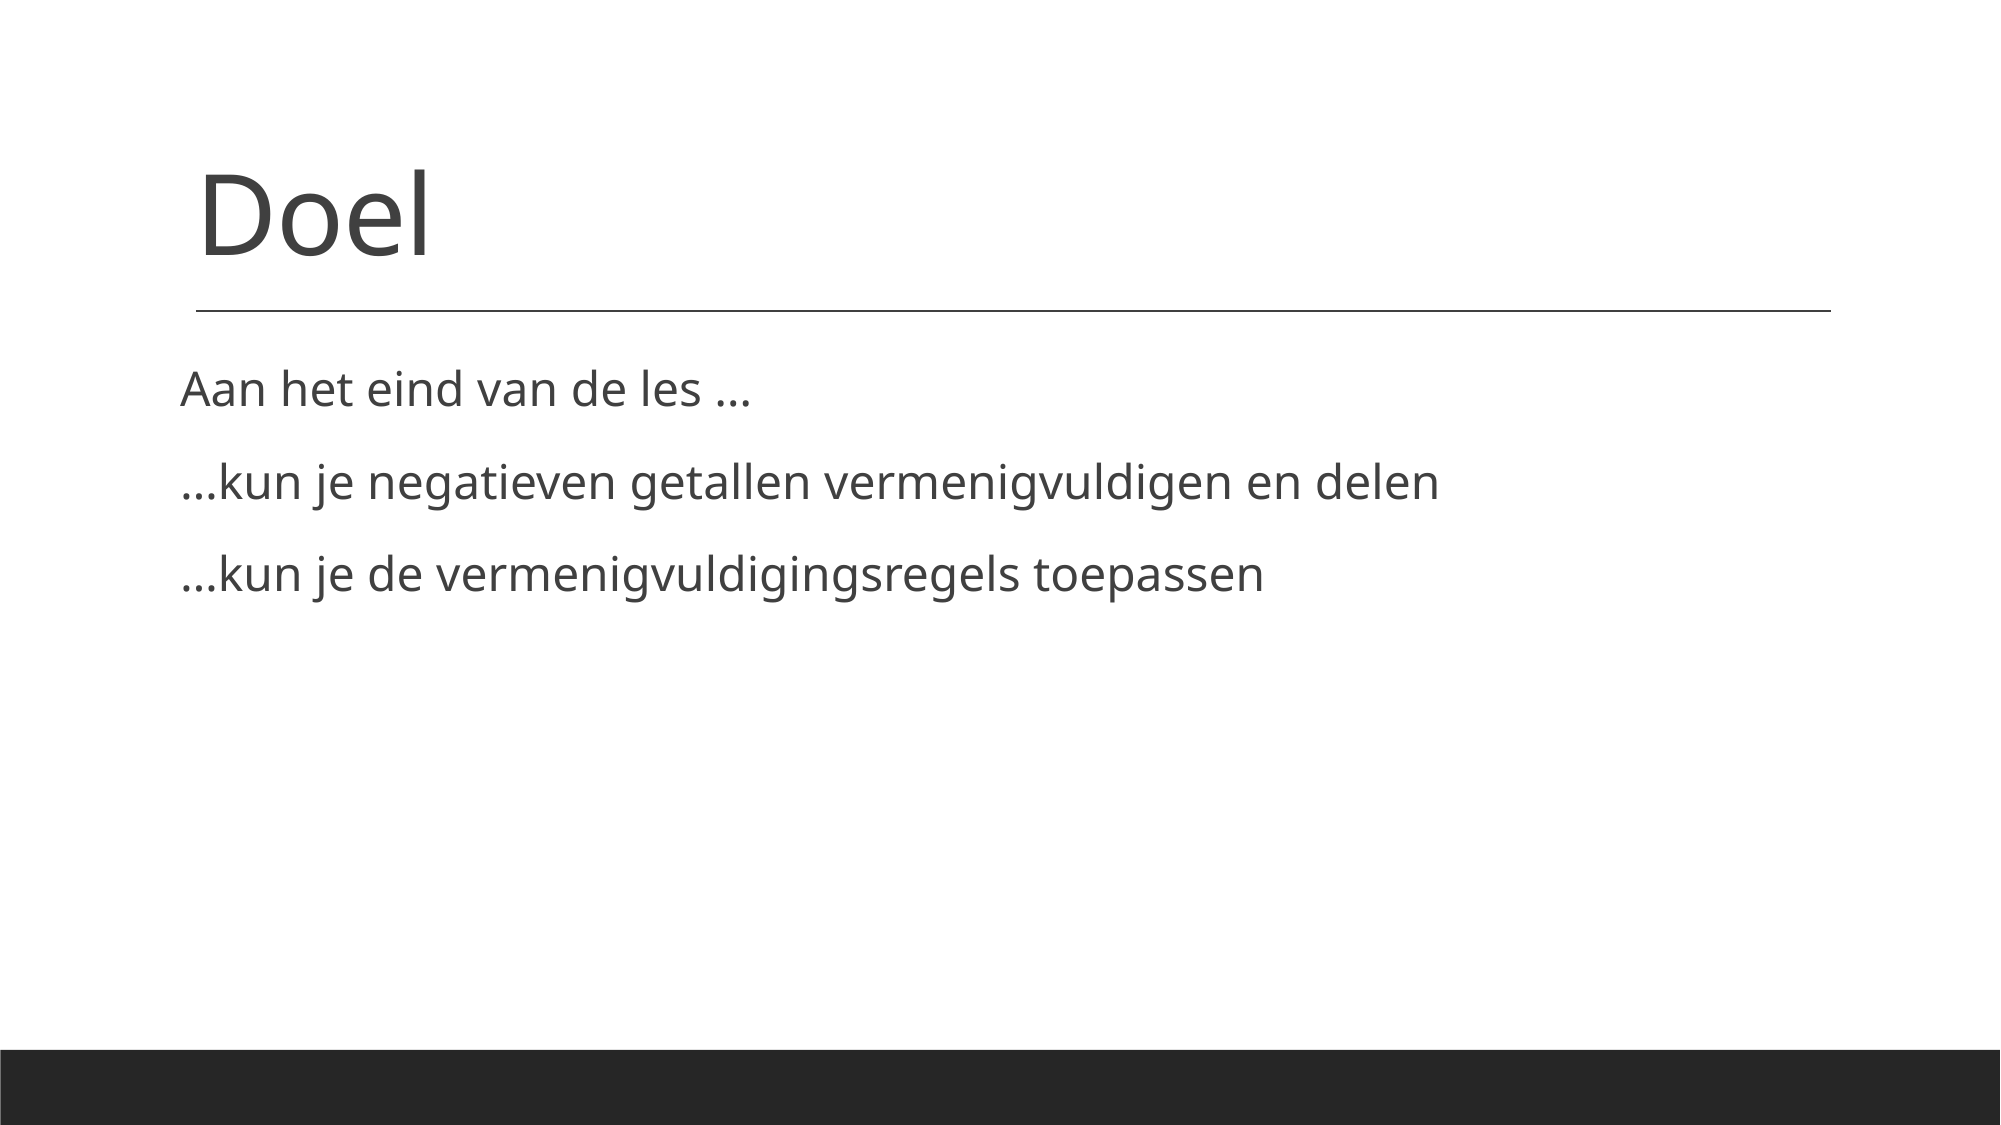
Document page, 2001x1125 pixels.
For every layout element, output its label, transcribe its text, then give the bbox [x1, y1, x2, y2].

title Doel [180, 47, 1830, 285]
list Aan het eind van de les … …kun je negatieven getallen vermenigvuldigen en delen …kun je de vermenigvuldigingsregels toepassen [180, 345, 1830, 963]
